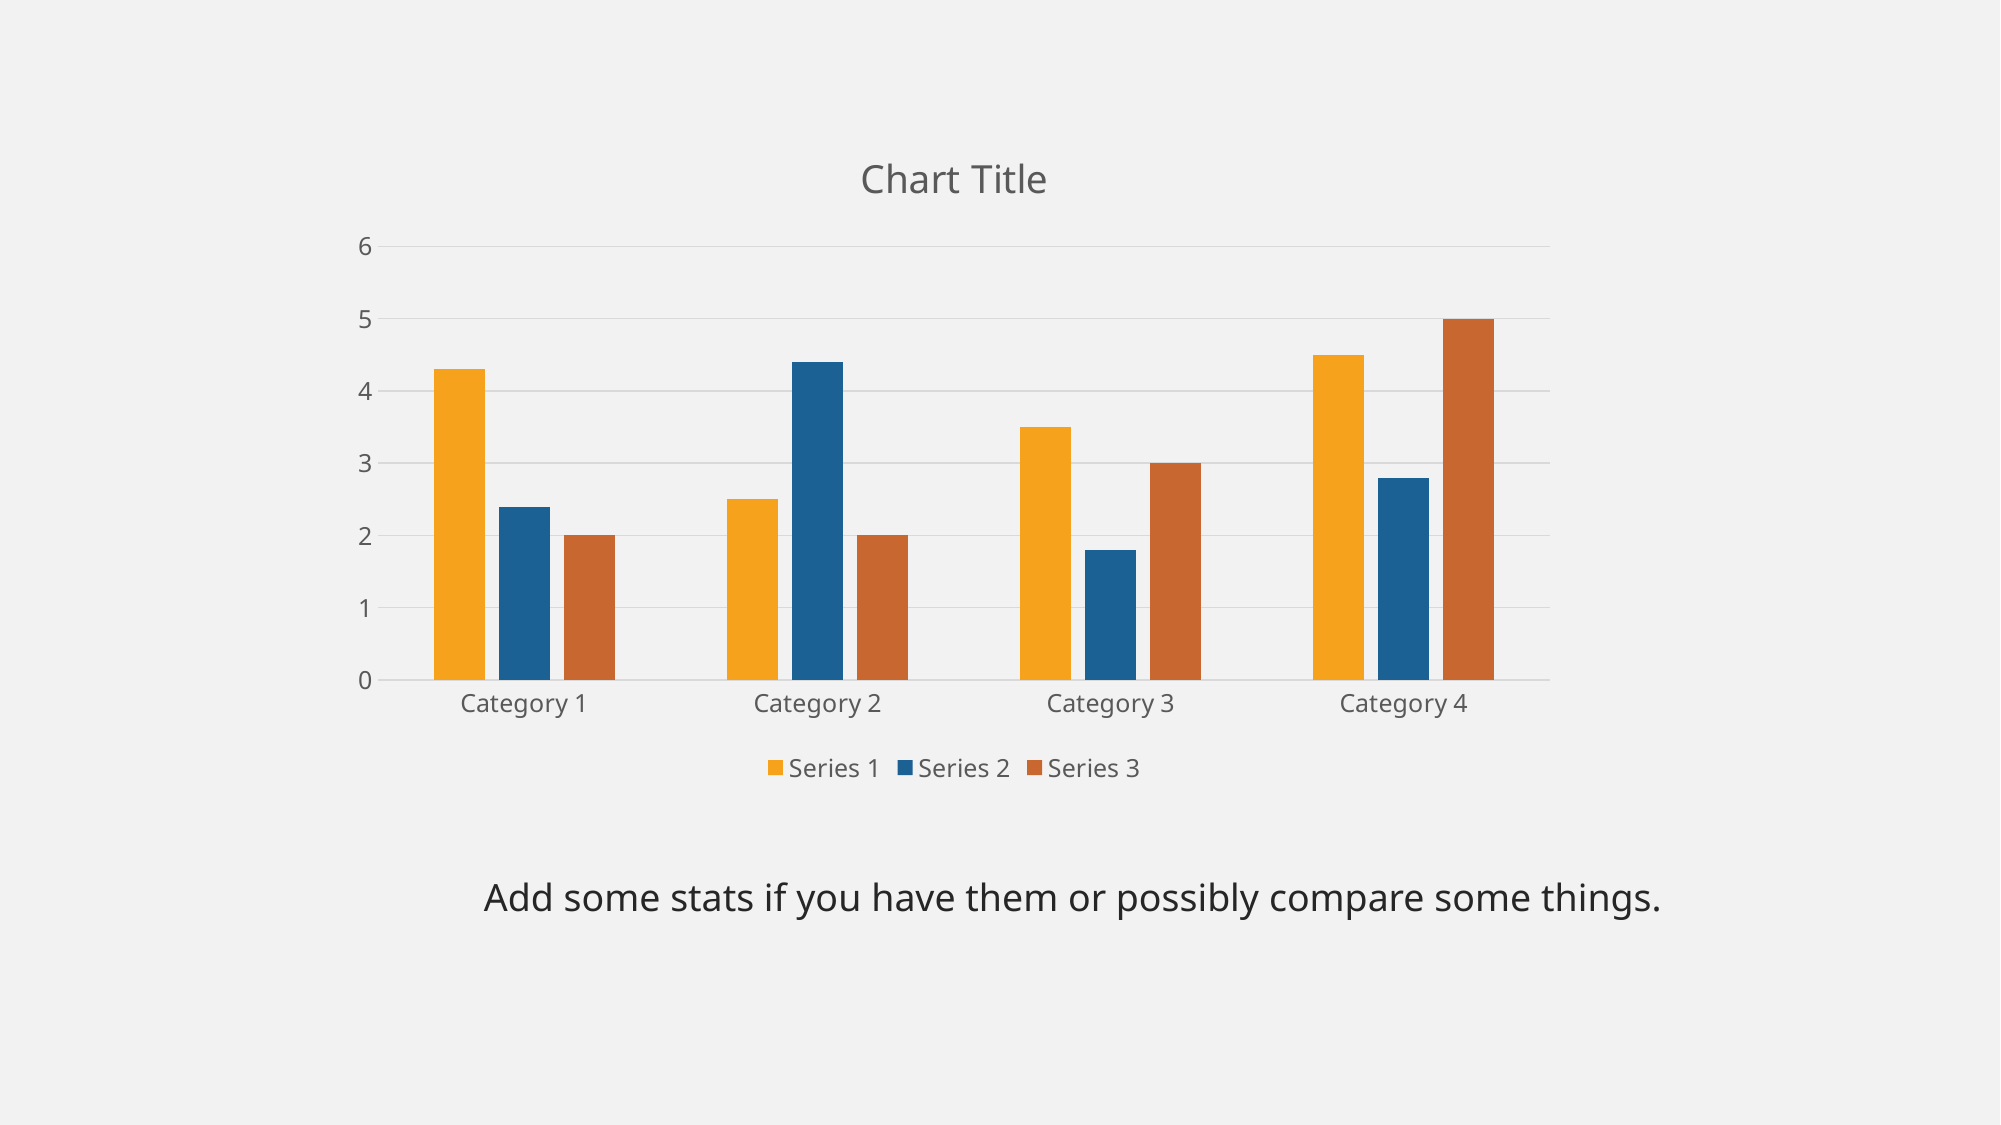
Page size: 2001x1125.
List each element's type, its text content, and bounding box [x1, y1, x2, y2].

chart [333, 117, 1575, 791]
list Add some stats if you have them or possibly compare some things. [461, 866, 2000, 965]
